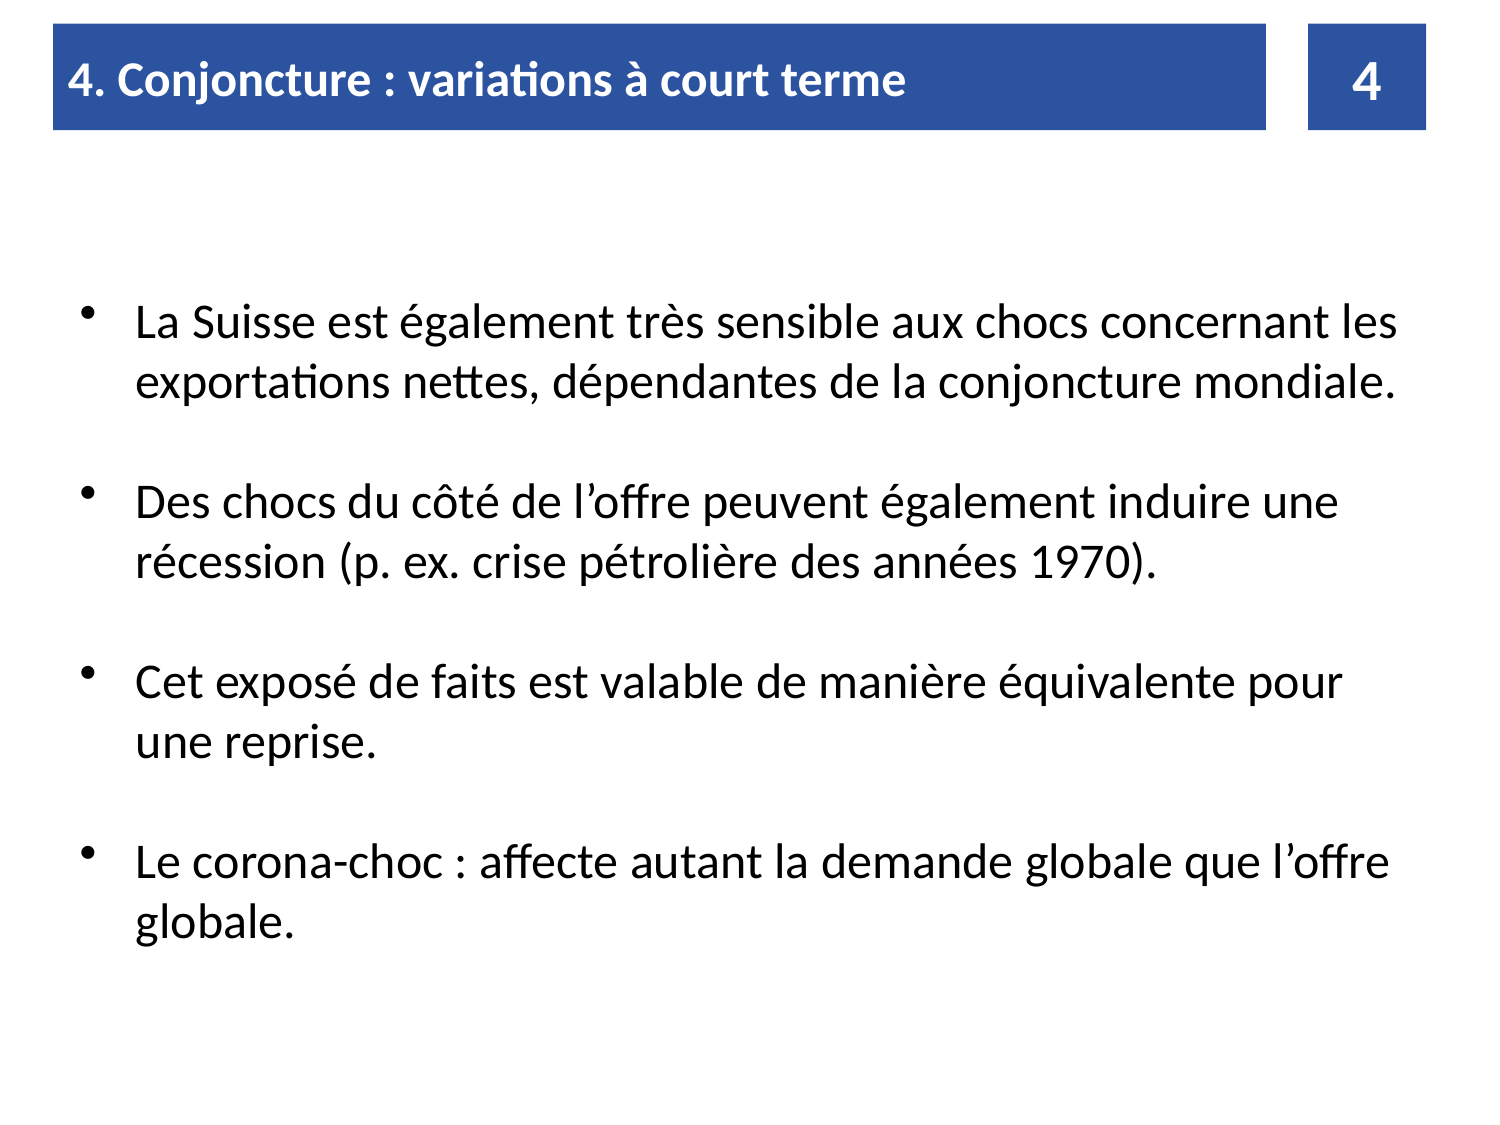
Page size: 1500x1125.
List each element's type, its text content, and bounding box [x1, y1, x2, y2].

text_box La Suisse est également très sensible aux chocs concernant les exportations nettes, dépendantes de la conjoncture mondiale. Des chocs du côté de l’offre peuvent également induire une récession (p. ex. crise pétrolière des années 1970). Cet exposé de faits est valable de manière équivalente pour une reprise. Le corona-choc : affecte autant la demande globale que l’offre globale. [64, 160, 1447, 1016]
text_box 4. Conjoncture : variations à court terme [53, 23, 1266, 131]
text_box 4 [1308, 23, 1427, 131]
